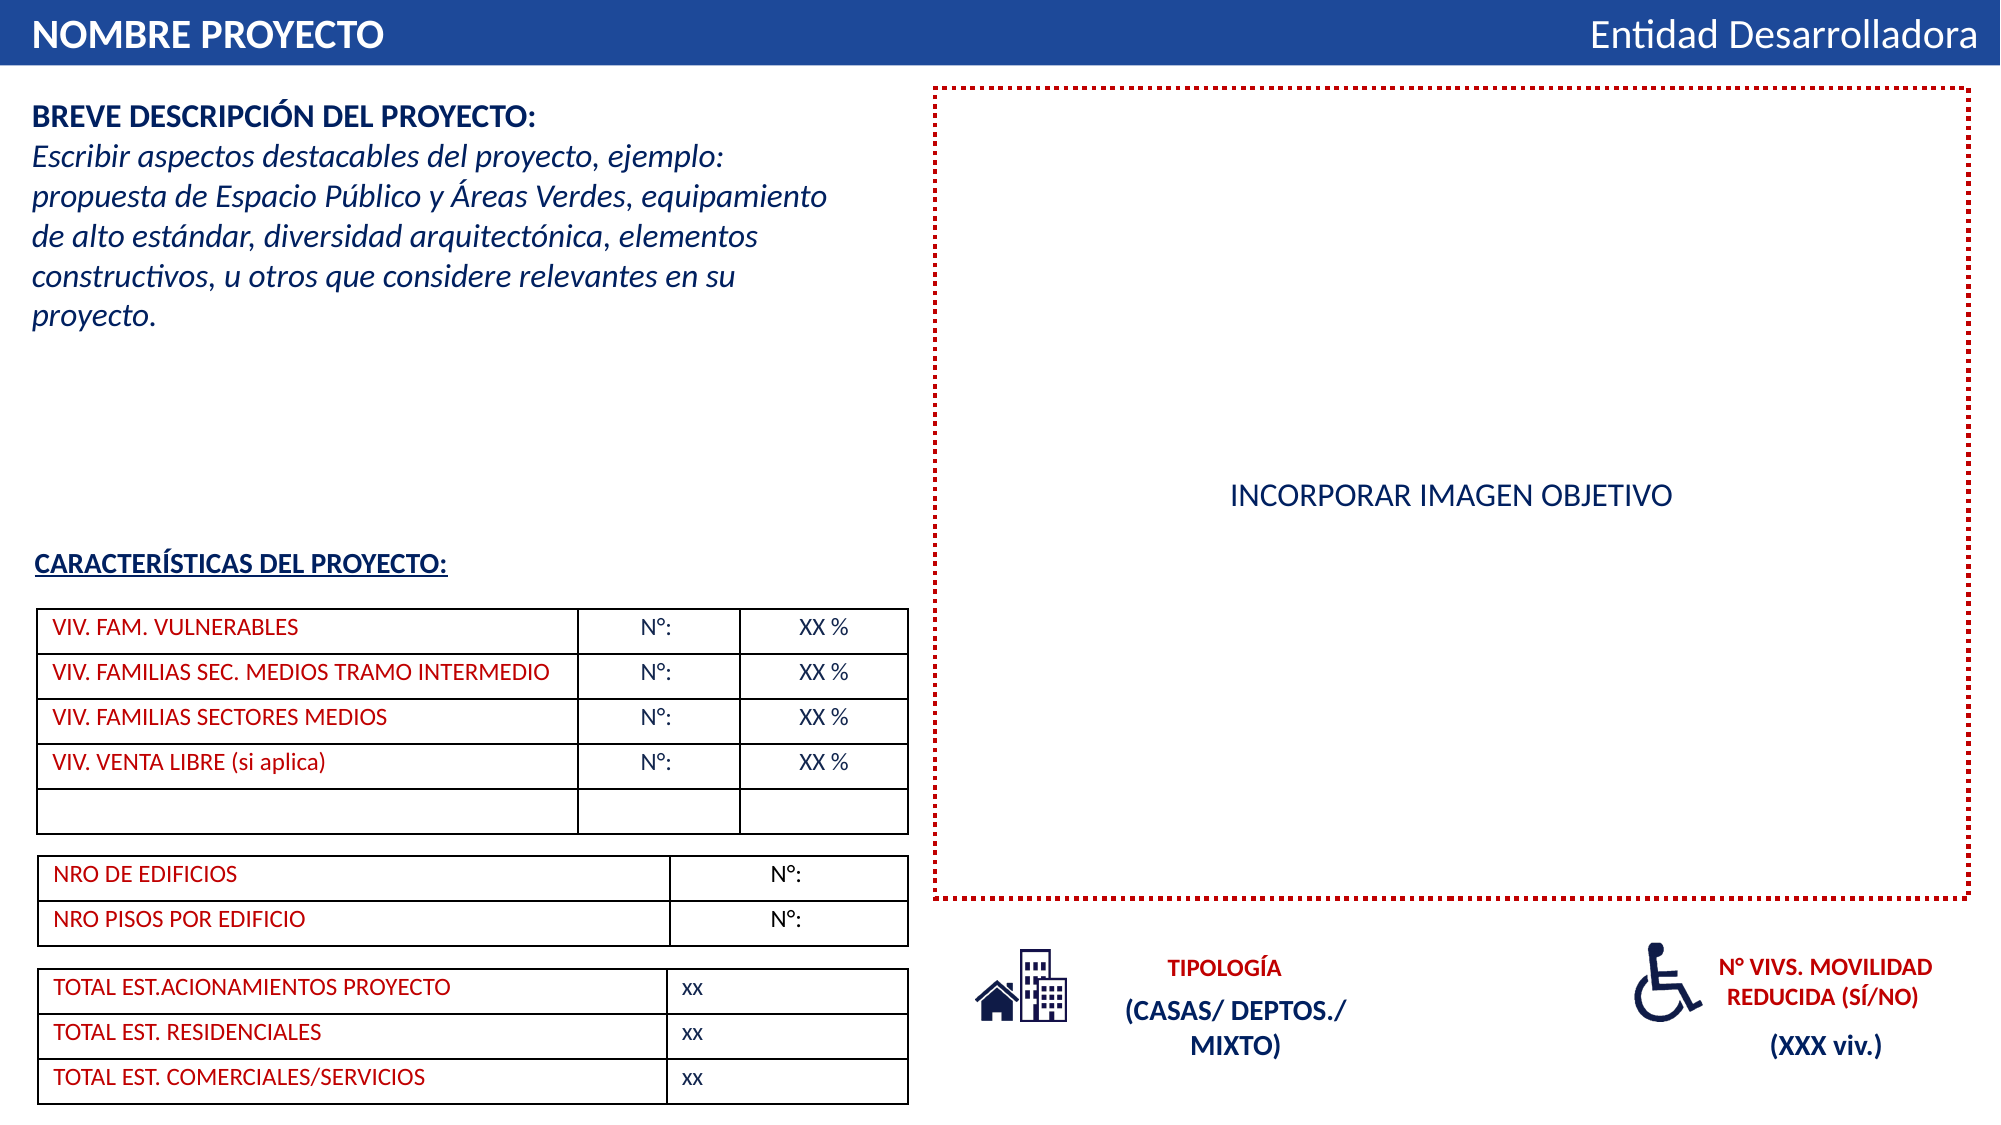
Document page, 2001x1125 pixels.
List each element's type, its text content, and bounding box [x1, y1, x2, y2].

text_box (XXX viv.) [1722, 1019, 1930, 1069]
table_cell VIV. VENTA LIBRE (si aplica) [38, 745, 577, 788]
table_cell VIV. FAMILIAS SECTORES MEDIOS [38, 700, 577, 743]
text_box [0, 0, 2000, 66]
table_cell N°: [579, 700, 739, 743]
table_header VIV. FAM. VULNERABLES [38, 610, 577, 653]
table_header TOTAL EST.ACIONAMIENTOS PROYECTO [39, 970, 666, 1013]
table_cell [741, 790, 907, 833]
table_cell TOTAL EST. RESIDENCIALES [39, 1015, 666, 1058]
table_cell N°: [579, 655, 739, 698]
table_cell XX % [741, 745, 907, 788]
table_header XX % [741, 610, 907, 653]
table_header NRO DE EDIFICIOS [39, 857, 669, 900]
table_header N°: [579, 610, 739, 653]
table_cell NRO PISOS POR EDIFICIO [39, 902, 669, 945]
text_box BREVE DESCRIPCIÓN DEL PROYECTO: Escribir aspectos destacables del proyecto, ejemplo: propuesta de Espacio Público y Áreas Verdes, equipamiento de alto estándar, diversidad arquitectónica, elementos constructivos, u otros que considere relevantes en su proyecto. [17, 86, 863, 341]
table_cell [38, 790, 577, 833]
table_header N°: [671, 857, 907, 900]
table_cell XX % [741, 655, 907, 698]
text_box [975, 949, 1067, 1022]
text_box TIPOLOGÍA [1108, 943, 1342, 983]
table_cell xx [668, 1060, 907, 1103]
table_cell [579, 790, 739, 833]
picture [1634, 941, 1703, 1022]
table_cell xx [668, 1015, 907, 1058]
text_box N° VIVS. MOVILIDAD REDUCIDA (SÍ/NO) [1703, 943, 1962, 1019]
text_box CARACTERÍSTICAS DEL PROYECTO: [19, 536, 685, 587]
table_cell N°: [579, 745, 739, 788]
table_cell N°: [671, 902, 907, 945]
table_cell VIV. FAMILIAS SEC. MEDIOS TRAMO INTERMEDIO [38, 655, 577, 698]
table_header xx [668, 970, 907, 1013]
table_cell TOTAL EST. COMERCIALES/SERVICIOS [39, 1060, 666, 1103]
table_cell XX % [741, 700, 907, 743]
text_box (CASAS/ DEPTOS./ MIXTO) [1036, 983, 1435, 1069]
text_box INCORPORAR IMAGEN OBJETIVO [935, 87, 1969, 899]
